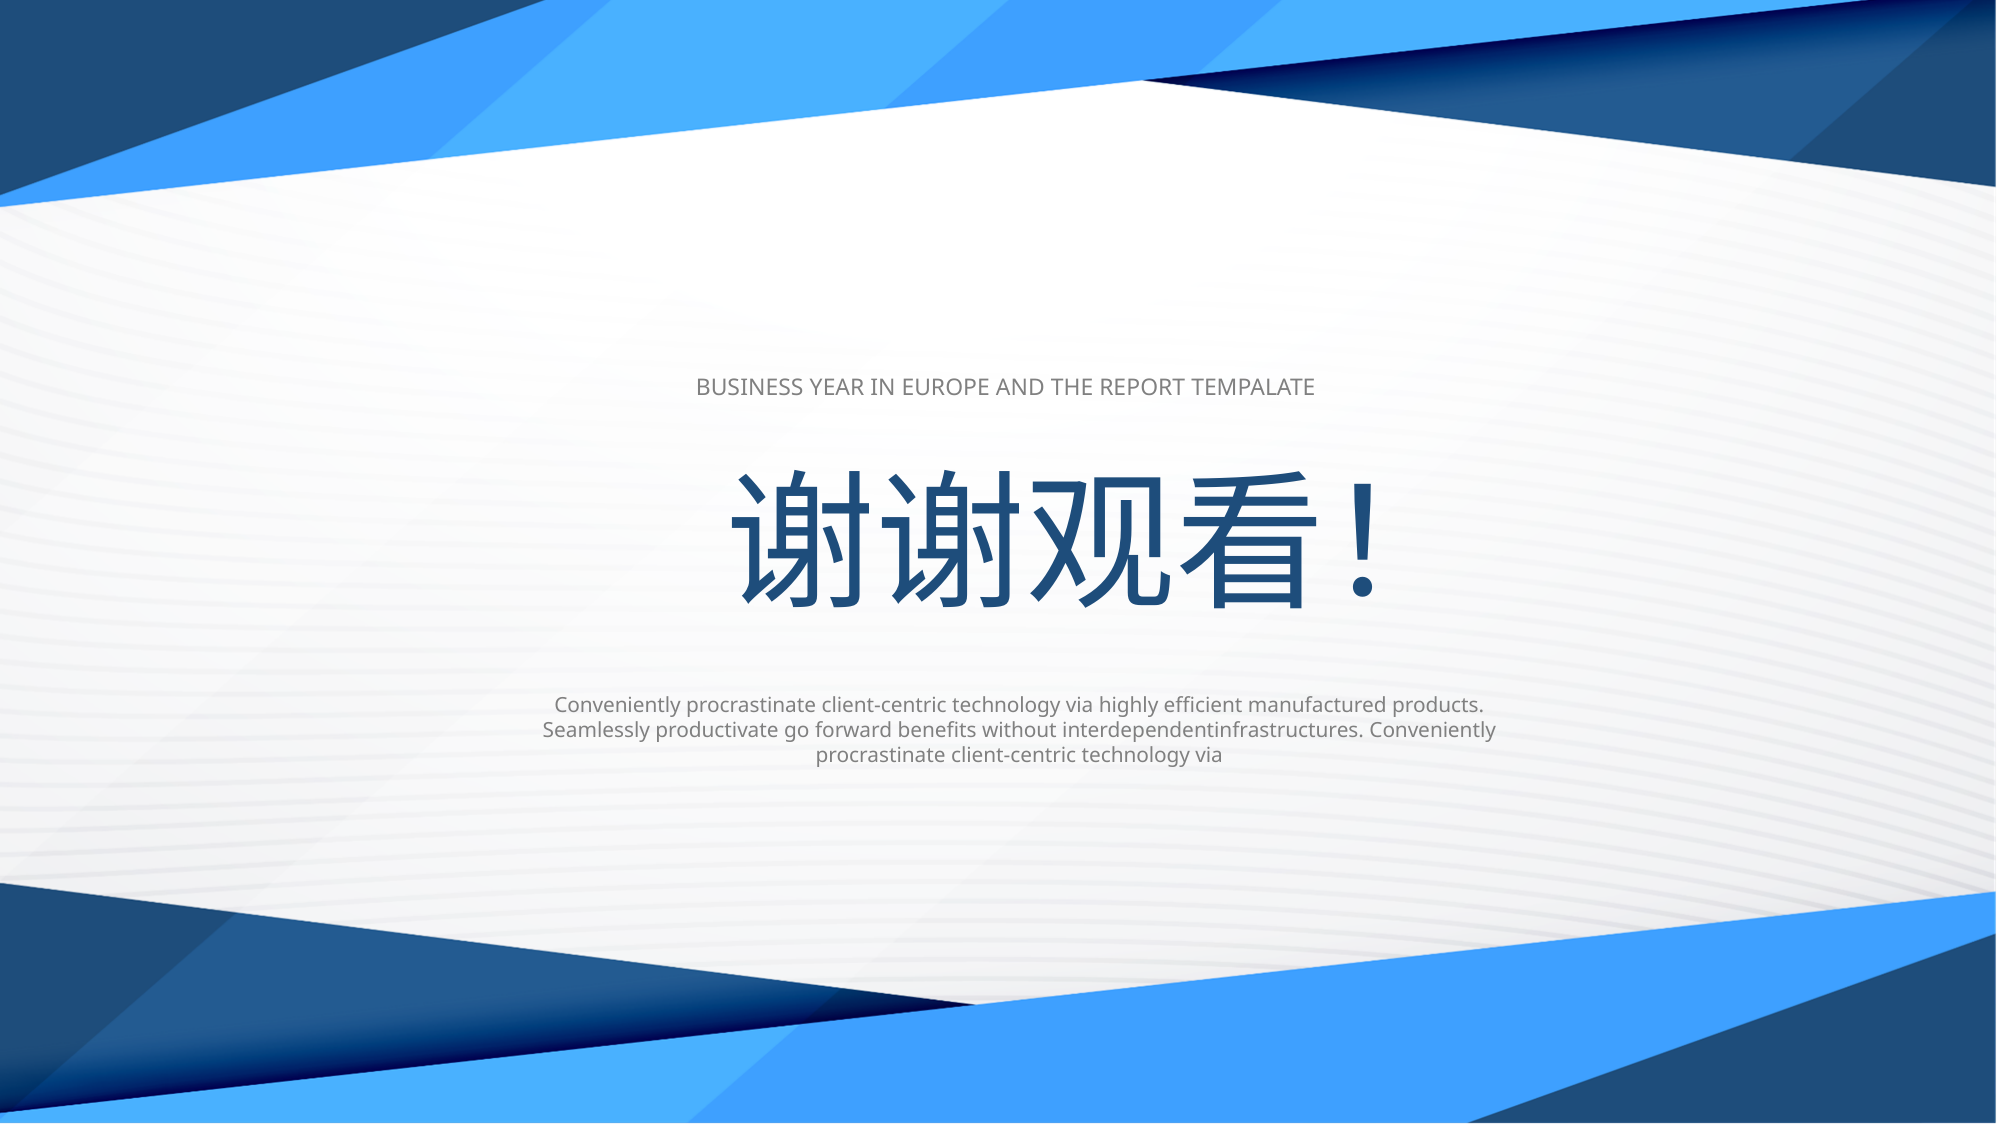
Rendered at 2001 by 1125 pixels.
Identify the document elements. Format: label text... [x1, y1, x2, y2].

text_box BUSINESS YEAR IN EUROPE AND THE REPORT TEMPALATE [650, 364, 1362, 408]
text_box Conveniently procrastinate client-centric technology via highly efficient manufactured products. Seamlessly productivate go forward benefits without interdependentinfrastructures. Conveniently procrastinate client-centric technology via [524, 683, 1514, 774]
picture [0, 0, 2001, 1125]
text_box 谢谢观看！ [345, 439, 1857, 634]
